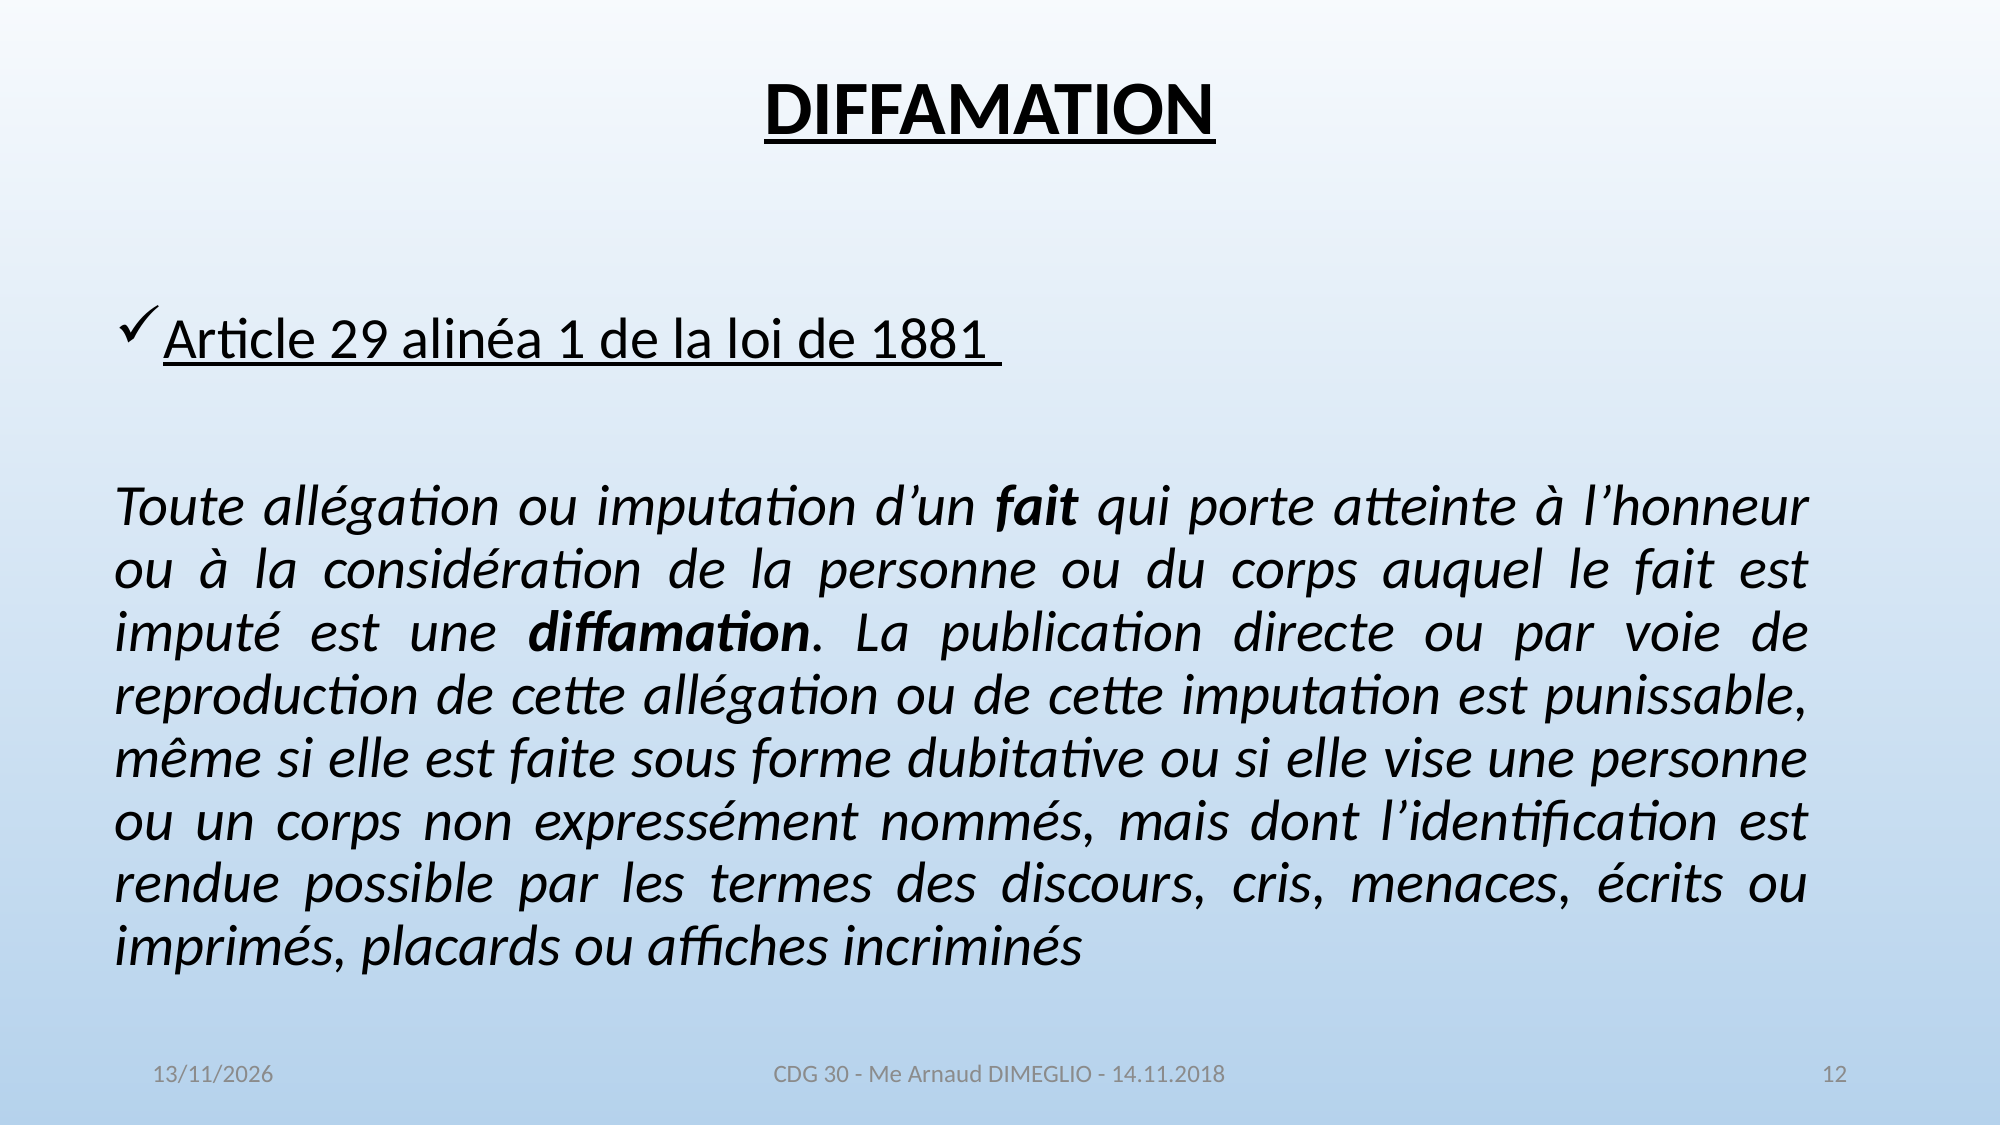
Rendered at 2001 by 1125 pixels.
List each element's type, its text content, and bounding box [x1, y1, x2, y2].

slide_number 12 [1412, 1042, 1863, 1103]
list Article 29 alinéa 1 de la loi de 1881 Toute allégation ou imputation d’un fait qui porte atteinte à l’honneur ou à la considération de la personne ou du corps auquel le fait est imputé est une diffamation. La publication directe ou par voie de reproduction de cette allégation ou de cette imputation est punissable, même si elle est faite sous forme dubitative ou si elle vise une personne ou un corps non expressément nommés, mais dont l’identification est rendue possible par les termes des discours, cris, menaces, écrits ou imprimés, placards ou affiches incriminés [99, 210, 1825, 1066]
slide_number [137, 1042, 588, 1103]
footer CDG 30 - Me Arnaud DIMEGLIO - 14.11.2018 [662, 1042, 1338, 1103]
title DIFFAMATION [137, 59, 1863, 252]
